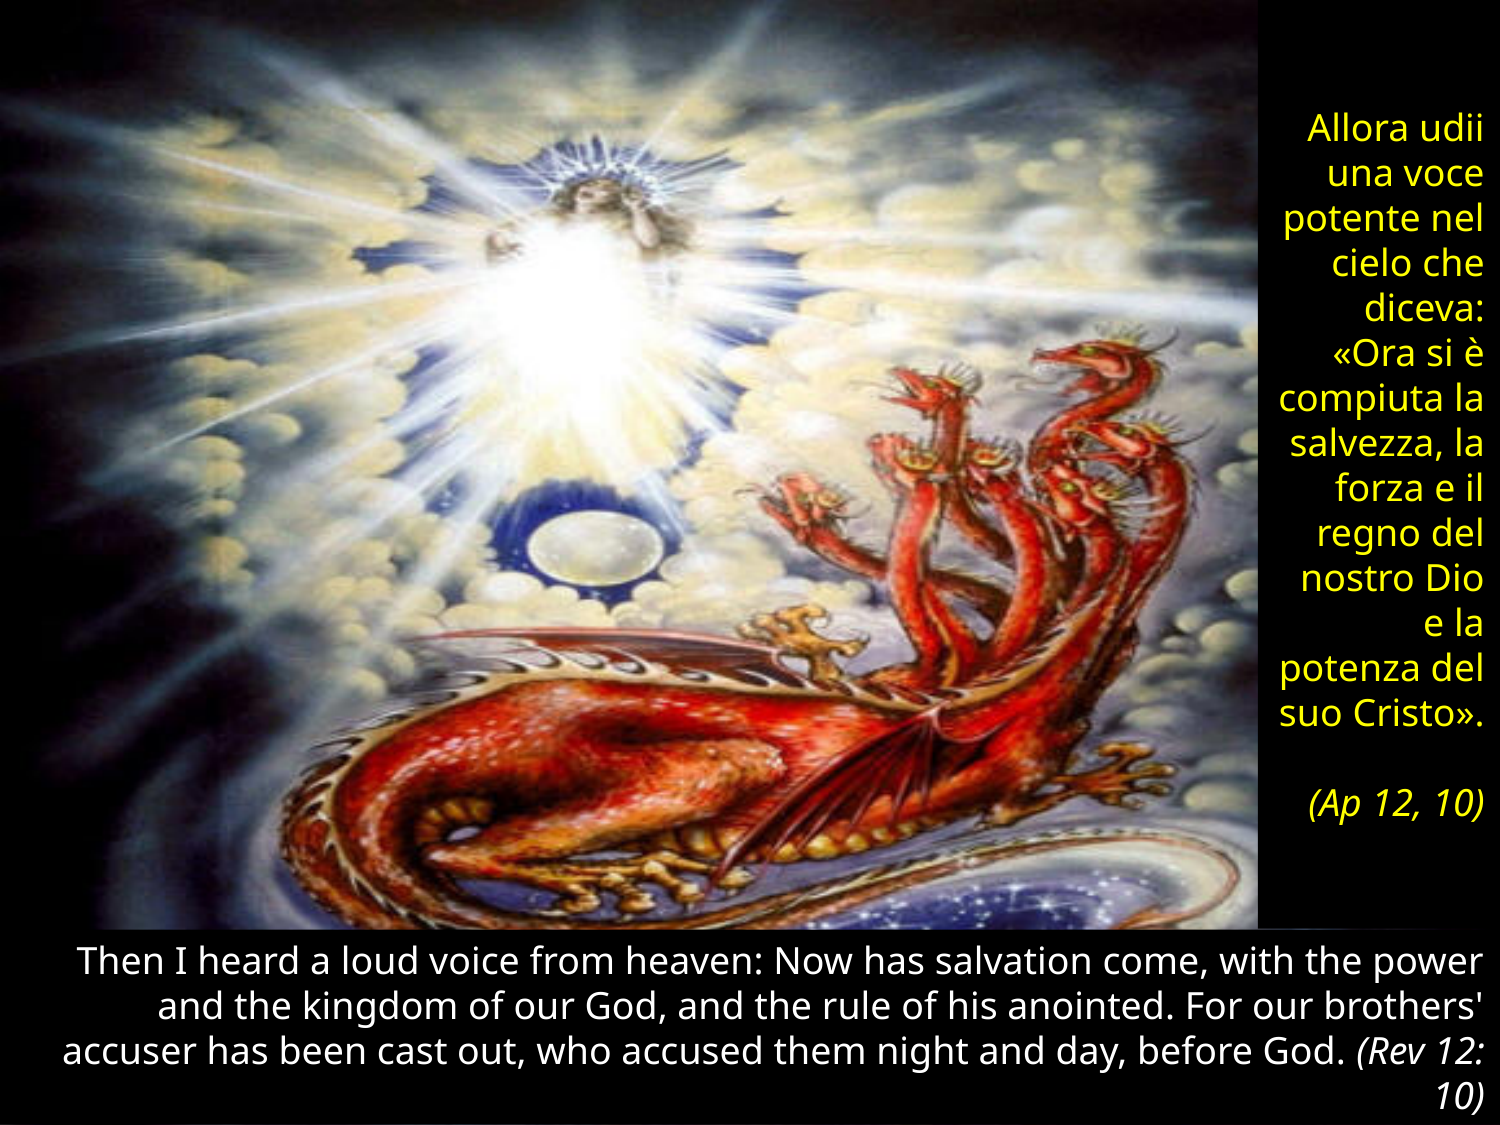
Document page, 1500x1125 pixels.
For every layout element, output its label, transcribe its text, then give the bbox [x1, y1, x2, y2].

title Allora udii una voce potente nel cielo che diceva: «Ora si è compiuta la salvezza, la forza e il regno del nostro Dio e la potenza del suo Cristo». (Ap 12, 10) [1257, 0, 1500, 929]
text_box Then I heard a loud voice from heaven: Now has salvation come, with the power and the kingdom of our God, and the rule of his anointed. For our brothers' accuser has been cast out, who accused them night and day, before God. (Rev 12: 10) [0, 929, 1500, 1125]
picture [0, 0, 1257, 929]
